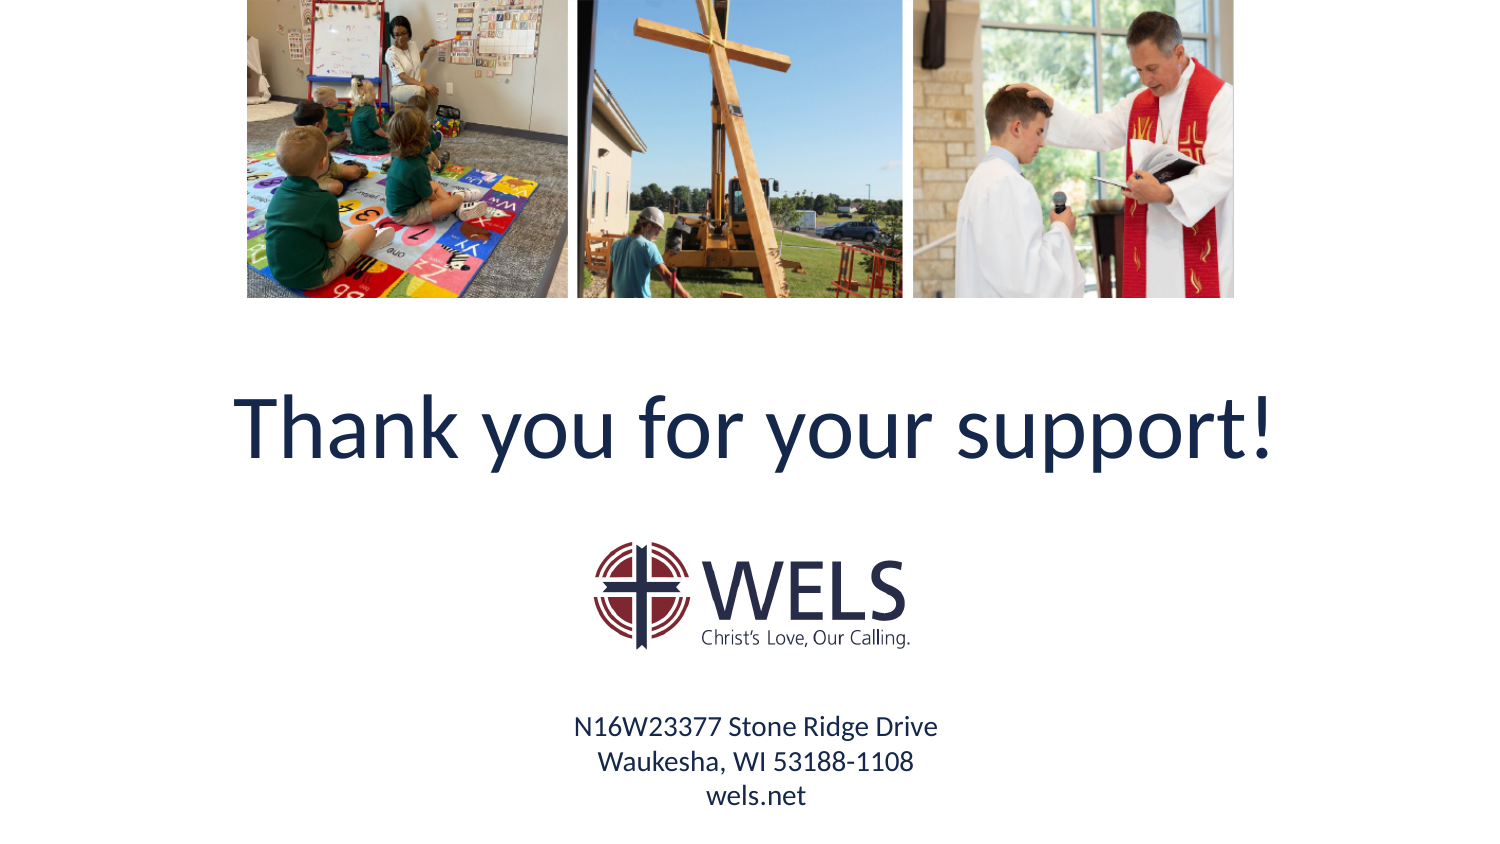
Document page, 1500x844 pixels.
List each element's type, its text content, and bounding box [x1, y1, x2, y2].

picture [247, 0, 1234, 298]
text_box N16W23377 Stone Ridge Drive Waukesha, WI 53188-1108 wels.net [187, 699, 1325, 844]
text_box Thank you for your support! [187, 359, 1325, 501]
picture [587, 534, 915, 653]
